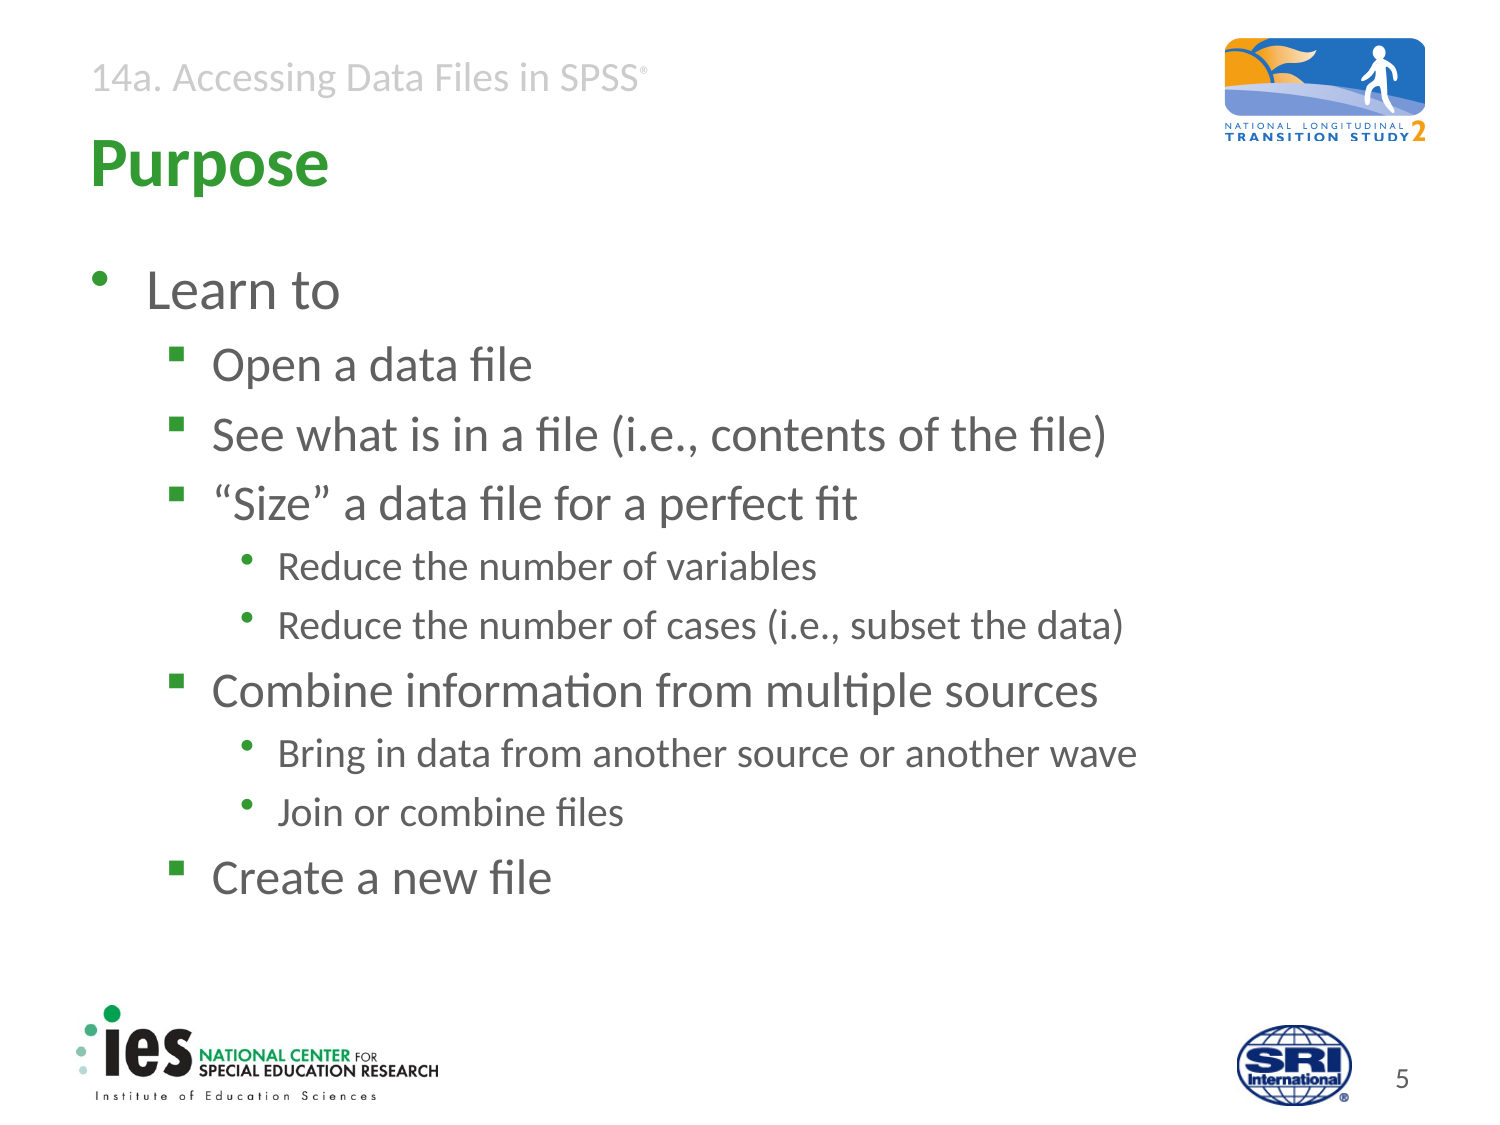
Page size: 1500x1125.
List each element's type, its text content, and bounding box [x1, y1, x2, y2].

picture [1237, 1025, 1352, 1106]
picture [76, 1005, 438, 1100]
title Purpose [74, 90, 1426, 226]
slide_number 4 [1321, 1051, 1426, 1125]
list Learn to Open a data file See what is in a file (i.e., contents of the file) “Size” a data file for a perfect fit Reduce the number of variables Reduce the number of cases (i.e., subset the data) Combine information from multiple sources Bring in data from another source or another wave Join or combine files Create a new file [74, 243, 1426, 987]
